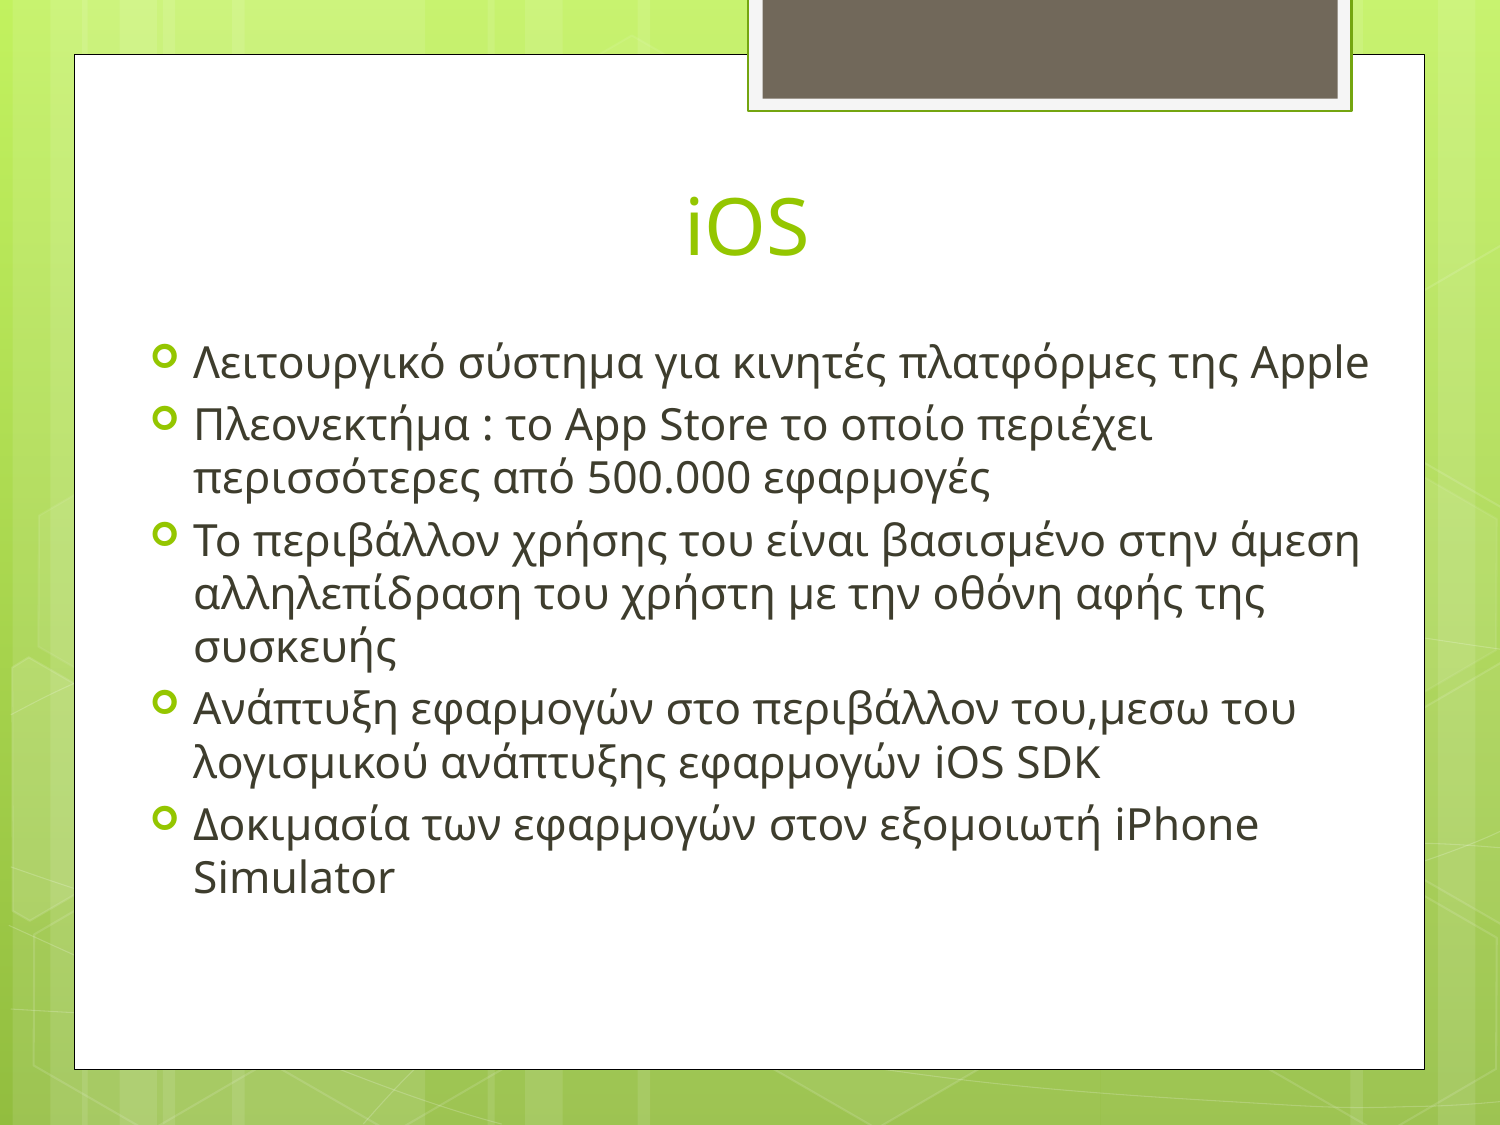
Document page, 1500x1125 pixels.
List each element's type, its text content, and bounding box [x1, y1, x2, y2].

list Λειτουργικό σύστημα για κινητές πλατφόρμες της Apple Πλεονεκτήμα : το App Store το οποίο περιέχει περισσότερες από 500.000 εφαρμογές Το περιβάλλον χρήσης του είναι βασισμένο στην άμεση αλληλεπίδραση του χρήστη με την οθόνη αφής της συσκευής Ανάπτυξη εφαρμογών στο περιβάλλον του,μεσω του λογισμικού ανάπτυξης εφαρμογών iOS SDK Δοκιμασία των εφαρμογών στον εξομοιωτή iPhone Simulator [123, 326, 1388, 957]
title iOS [171, 168, 1324, 279]
